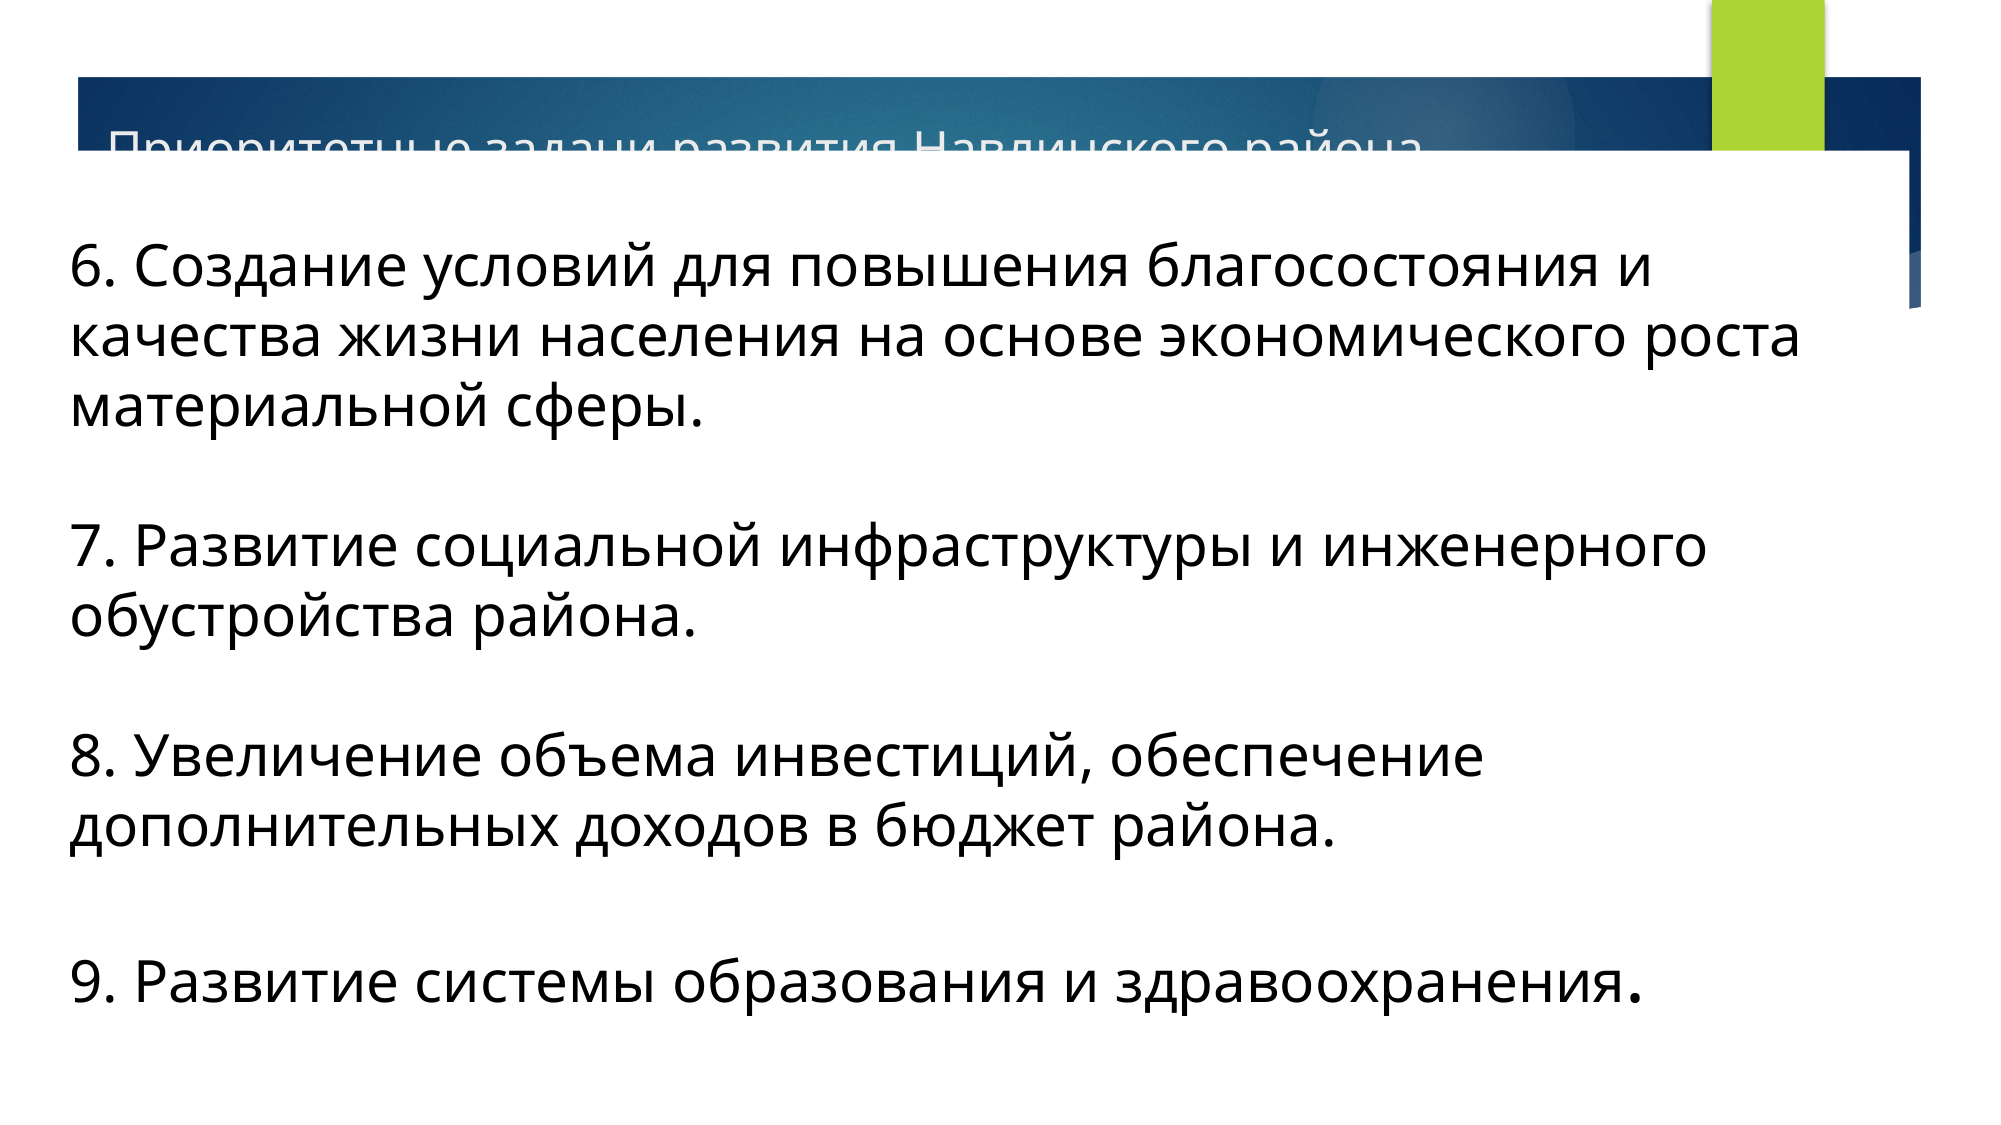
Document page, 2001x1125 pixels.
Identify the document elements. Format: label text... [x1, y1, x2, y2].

text_box 6. Создание условий для повышения благосостояния и качества жизни населения на основе экономического роста материальной сферы. 7. Развитие социальной инфраструктуры и инженерного обустройства района. 8. Увеличение объема инвестиций, обеспечение дополнительных доходов в бюджет района. 9. Развитие системы образования и здравоохранения. [55, 150, 1910, 1116]
title Приоритетные задачи развития Навлинского района [90, 125, 1441, 150]
